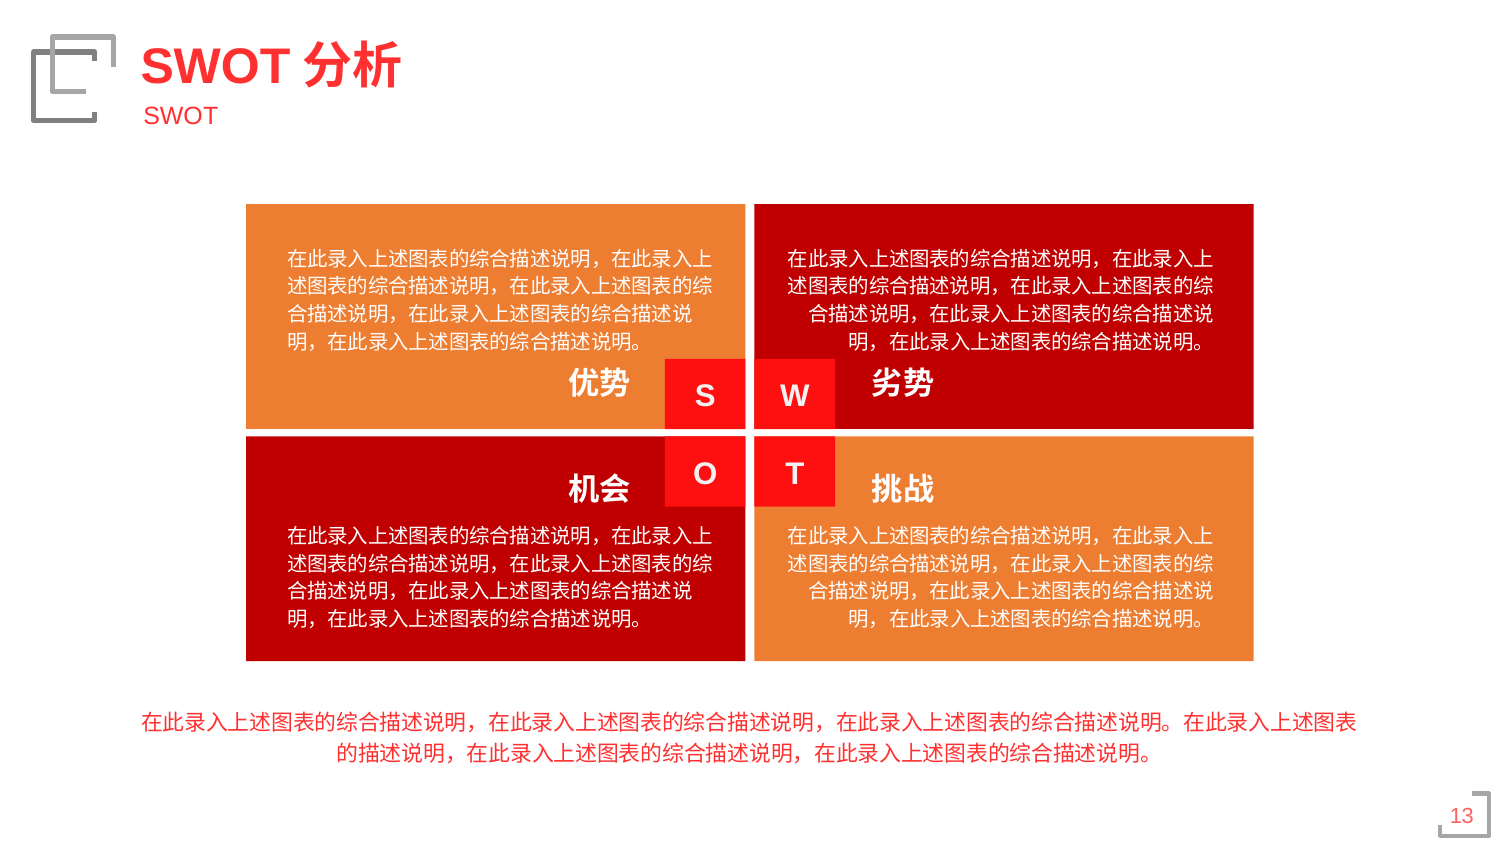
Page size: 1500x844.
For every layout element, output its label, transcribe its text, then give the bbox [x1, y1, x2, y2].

text_box 机会 [540, 463, 643, 513]
text_box [752, 202, 1256, 431]
text_box O [663, 434, 748, 509]
text_box SWOT [132, 93, 416, 135]
text_box 在此录入上述图表的综合描述说明，在此录入上述图表的综合描述说明，在此录入上述图表的综合描述说明，在此录入上述图表的综合描述说明，在此录入上述图表的综合描述说明。 [275, 236, 739, 359]
text_box W [752, 357, 837, 431]
text_box [244, 202, 747, 431]
text_box [752, 434, 1256, 663]
text_box 优势 [540, 359, 643, 407]
text_box 挑战 [860, 463, 963, 513]
text_box 在此录入上述图表的综合描述说明，在此录入上述图表的综合描述说明，在此录入上述图表的综合描述说明，在此录入上述图表的综合描述说明，在此录入上述图表的综合描述说明。 [773, 236, 1225, 359]
text_box 在此录入上述图表的综合描述说明，在此录入上述图表的综合描述说明，在此录入上述图表的综合描述说明，在此录入上述图表的综合描述说明，在此录入上述图表的综合描述说明。 [275, 513, 739, 636]
text_box [244, 434, 747, 663]
text_box SWOT分析 [129, 27, 414, 99]
text_box 在此录入上述图表的综合描述说明，在此录入上述图表的综合描述说明，在此录入上述图表的综合描述说明。在此录入上述图表的描述说明，在此录入上述图表的综合描述说明，在此录入上述图表的综合描述说明。 [127, 697, 1373, 772]
text_box 在此录入上述图表的综合描述说明，在此录入上述图表的综合描述说明，在此录入上述图表的综合描述说明，在此录入上述图表的综合描述说明，在此录入上述图表的综合描述说明。 [773, 513, 1225, 636]
text_box S [663, 357, 748, 431]
text_box 劣势 [860, 359, 963, 407]
text_box T [752, 434, 837, 509]
